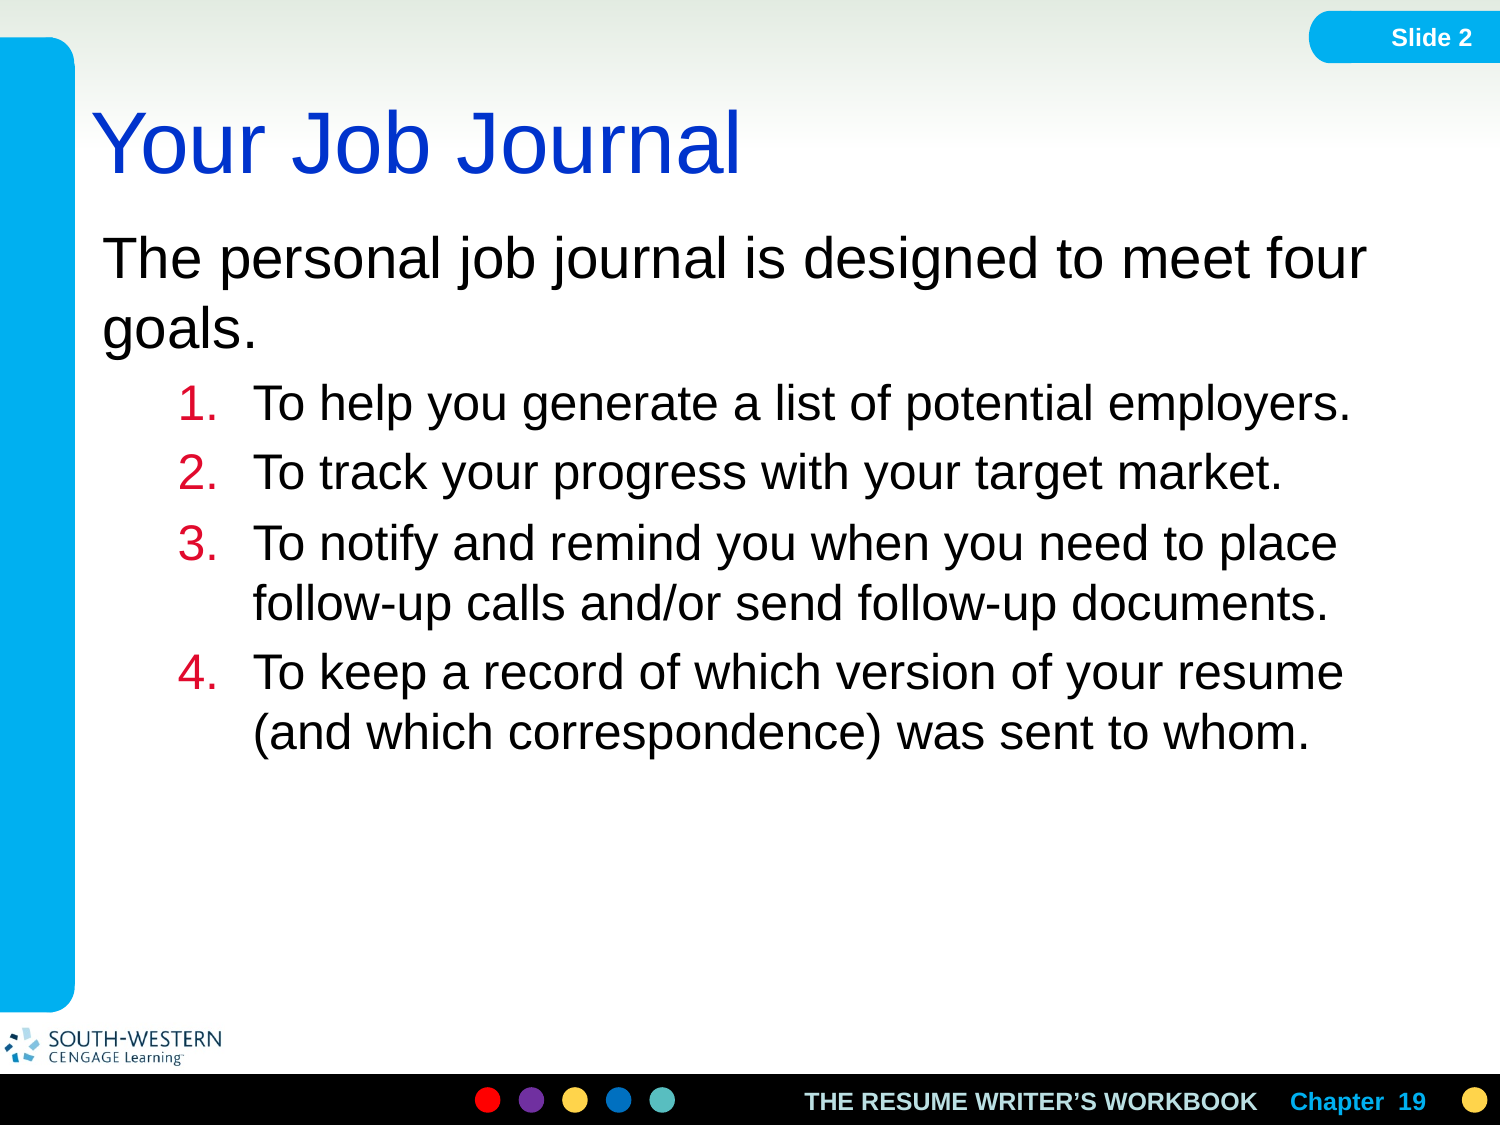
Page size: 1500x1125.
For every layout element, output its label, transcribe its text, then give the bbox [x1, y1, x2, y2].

footer Chapter 19 [1274, 1075, 1476, 1125]
title Your Job Journal [74, 44, 1426, 233]
slide_number Slide 2 [1312, 13, 1488, 93]
list The personal job journal is designed to meet four goals. To help you generate a list of potential employers. To track your progress with your target market. To notify and remind you when you need to place follow-up calls and/or send follow-up documents. To keep a record of which version of your resume (and which correspondence) was sent to whom. [87, 212, 1438, 963]
picture [0, 1022, 225, 1073]
